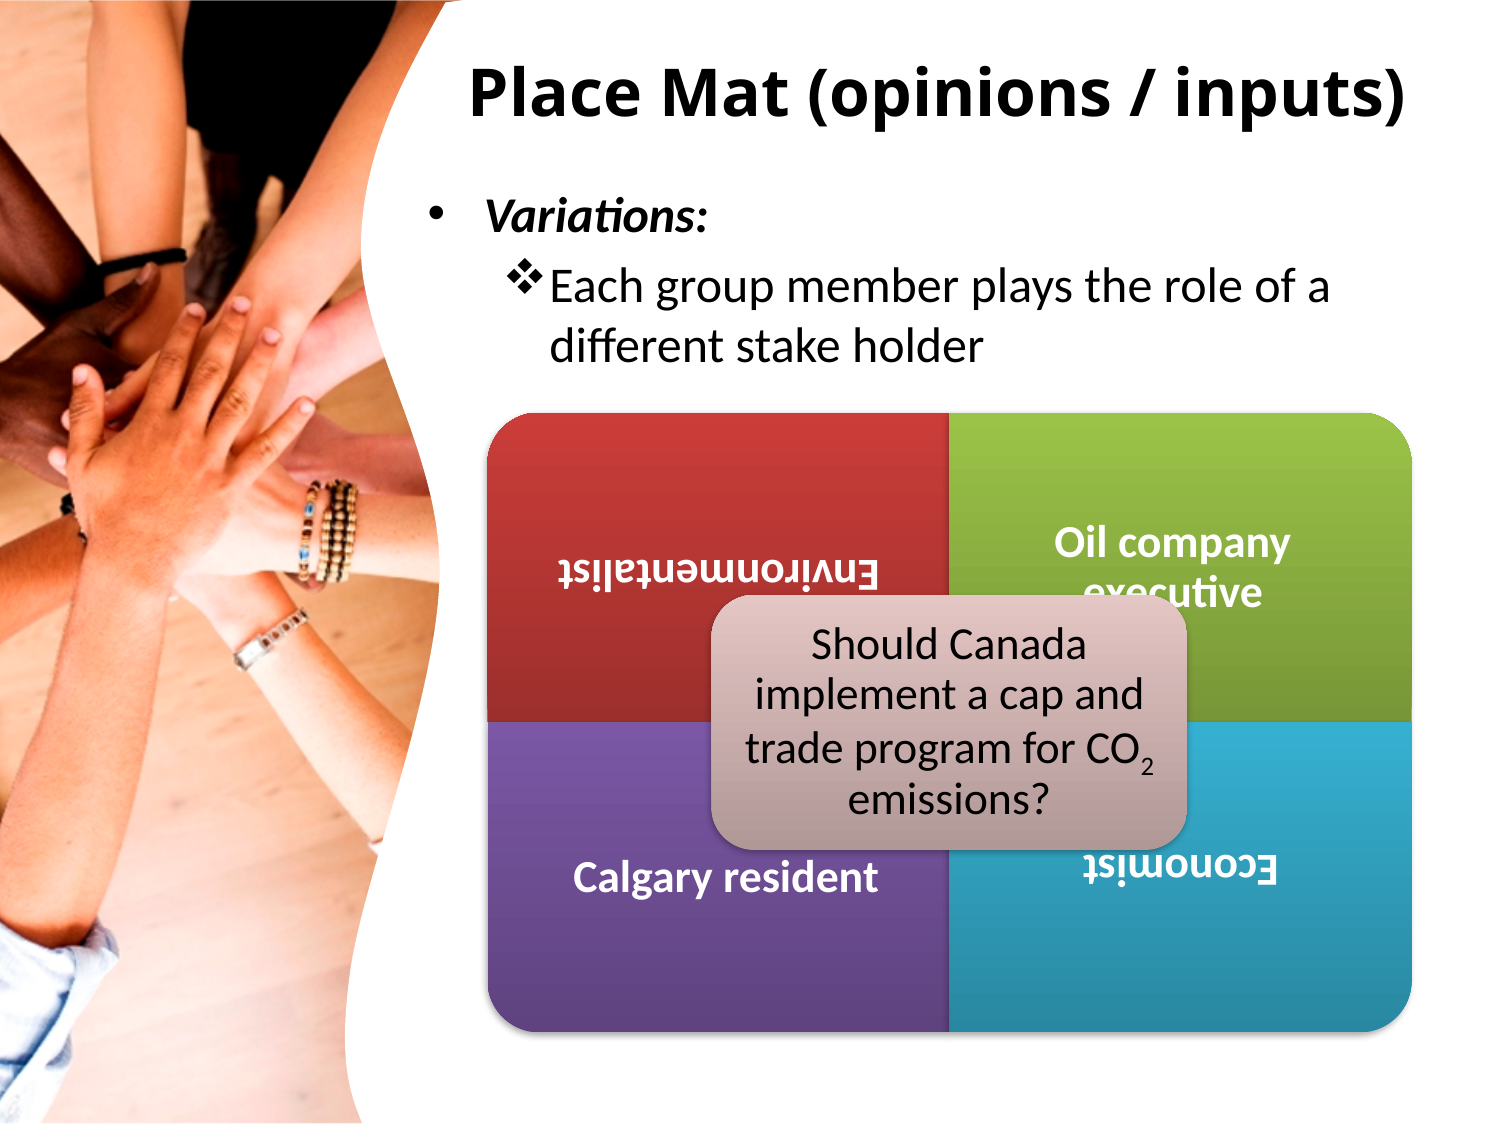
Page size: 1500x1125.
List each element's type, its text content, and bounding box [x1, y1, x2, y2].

picture [0, 0, 456, 1125]
title Place Mat (opinions / inputs) [450, 24, 1425, 155]
list Variations: Each group member plays the role of a different stake holder [412, 174, 1475, 400]
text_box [487, 412, 1412, 1033]
